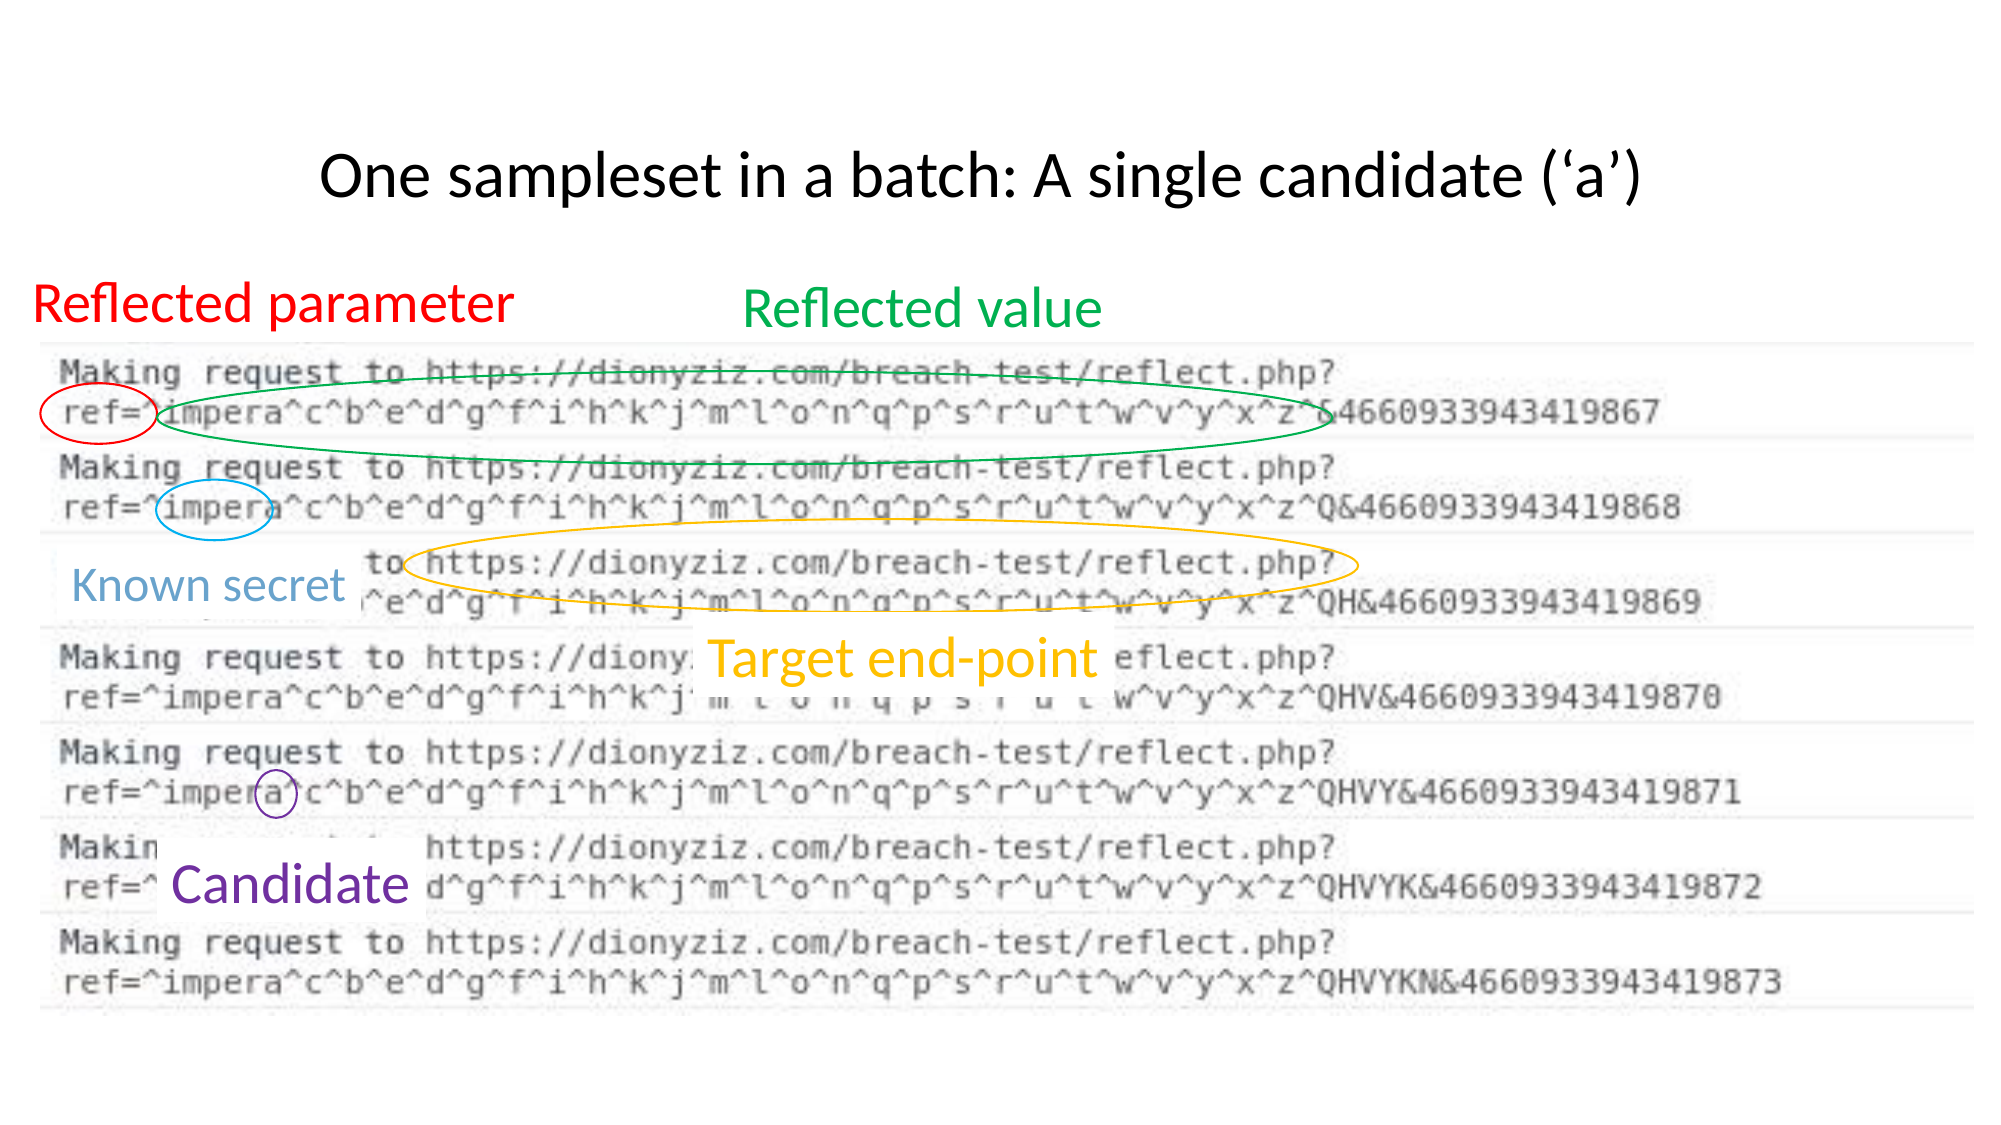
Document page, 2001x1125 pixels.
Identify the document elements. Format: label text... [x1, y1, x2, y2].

text_box Reflected parameter [17, 256, 532, 341]
text_box Reflected value [727, 261, 1119, 342]
text_box One sampleset in a batch: A single candidate (‘a’) [305, 123, 1660, 219]
picture [40, 342, 1974, 1016]
